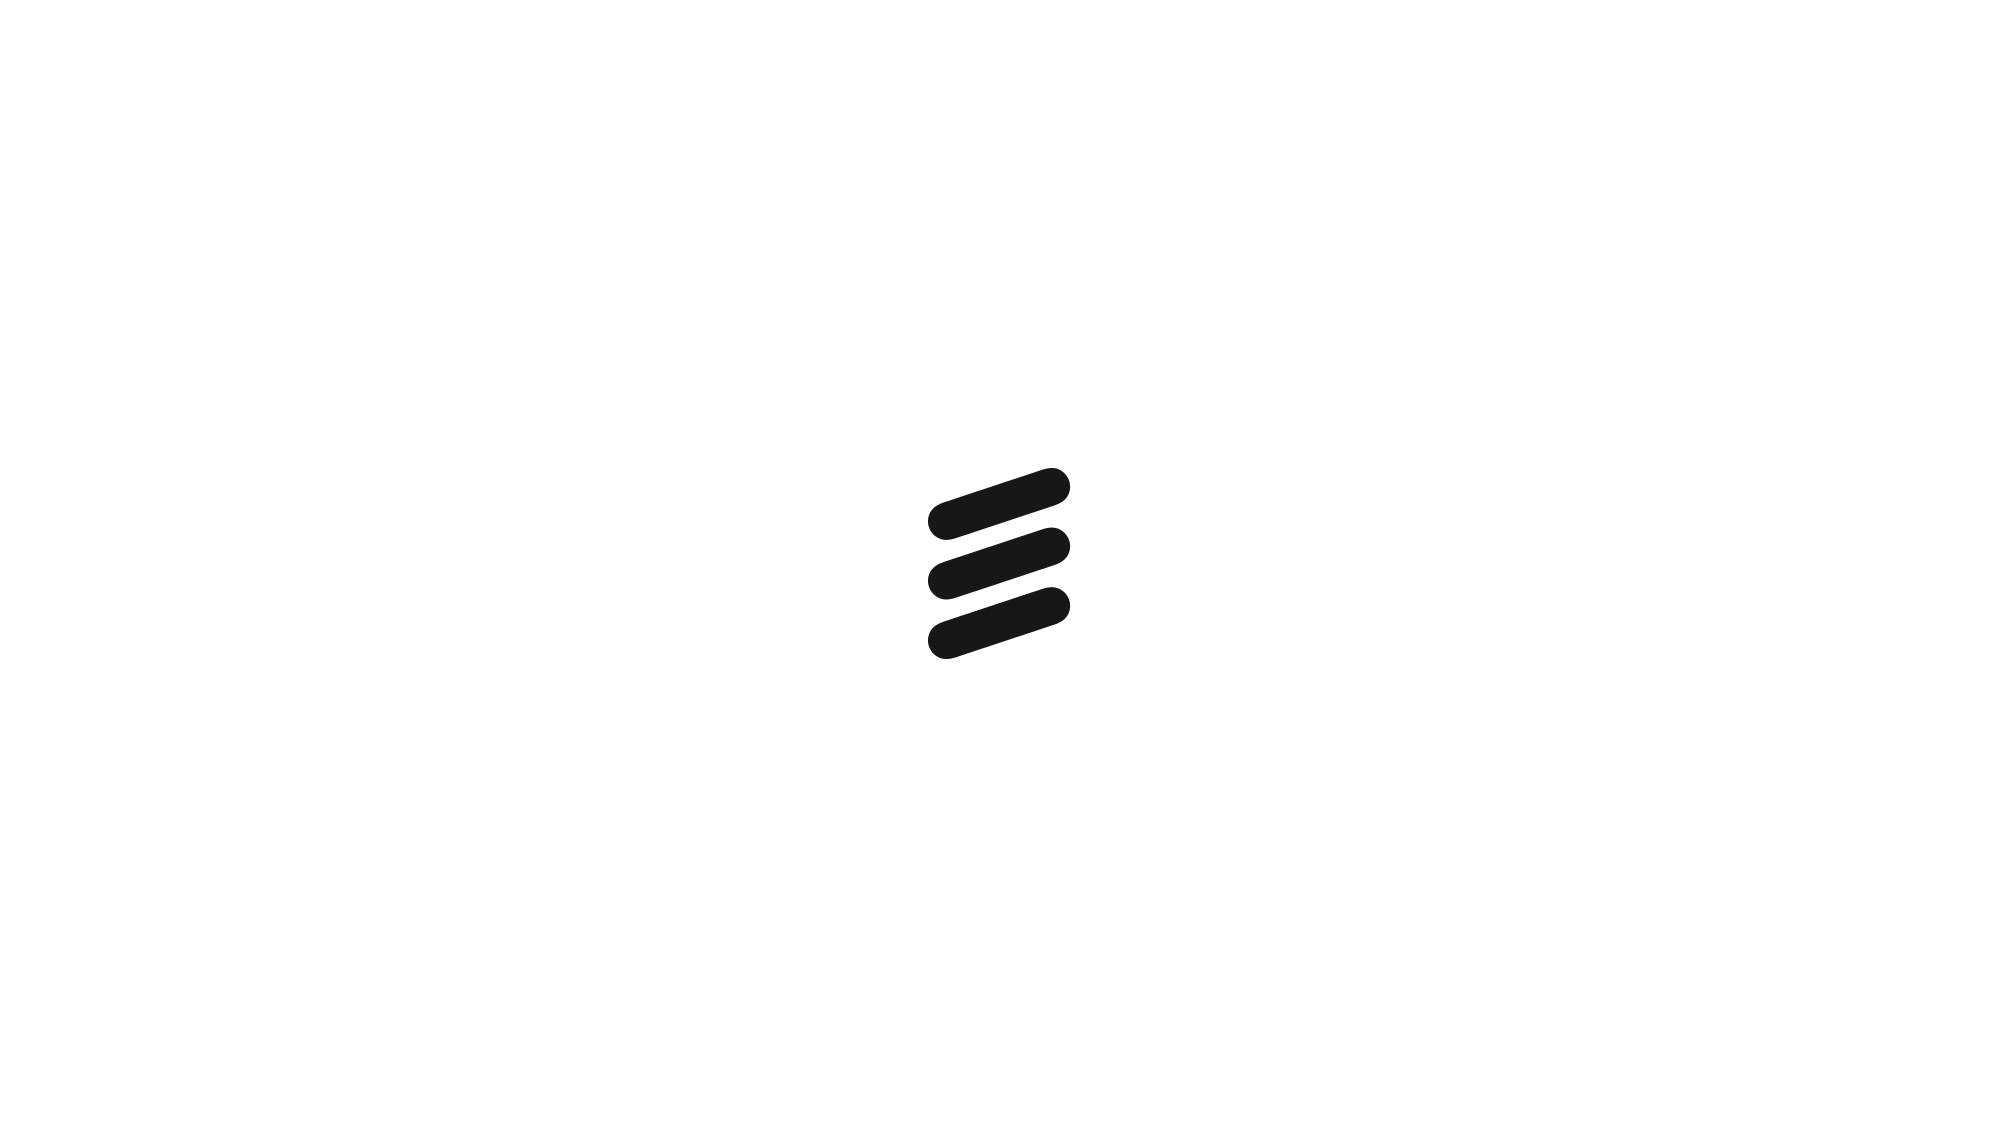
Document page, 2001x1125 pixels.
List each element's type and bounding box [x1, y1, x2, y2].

picture [903, 468, 1095, 659]
